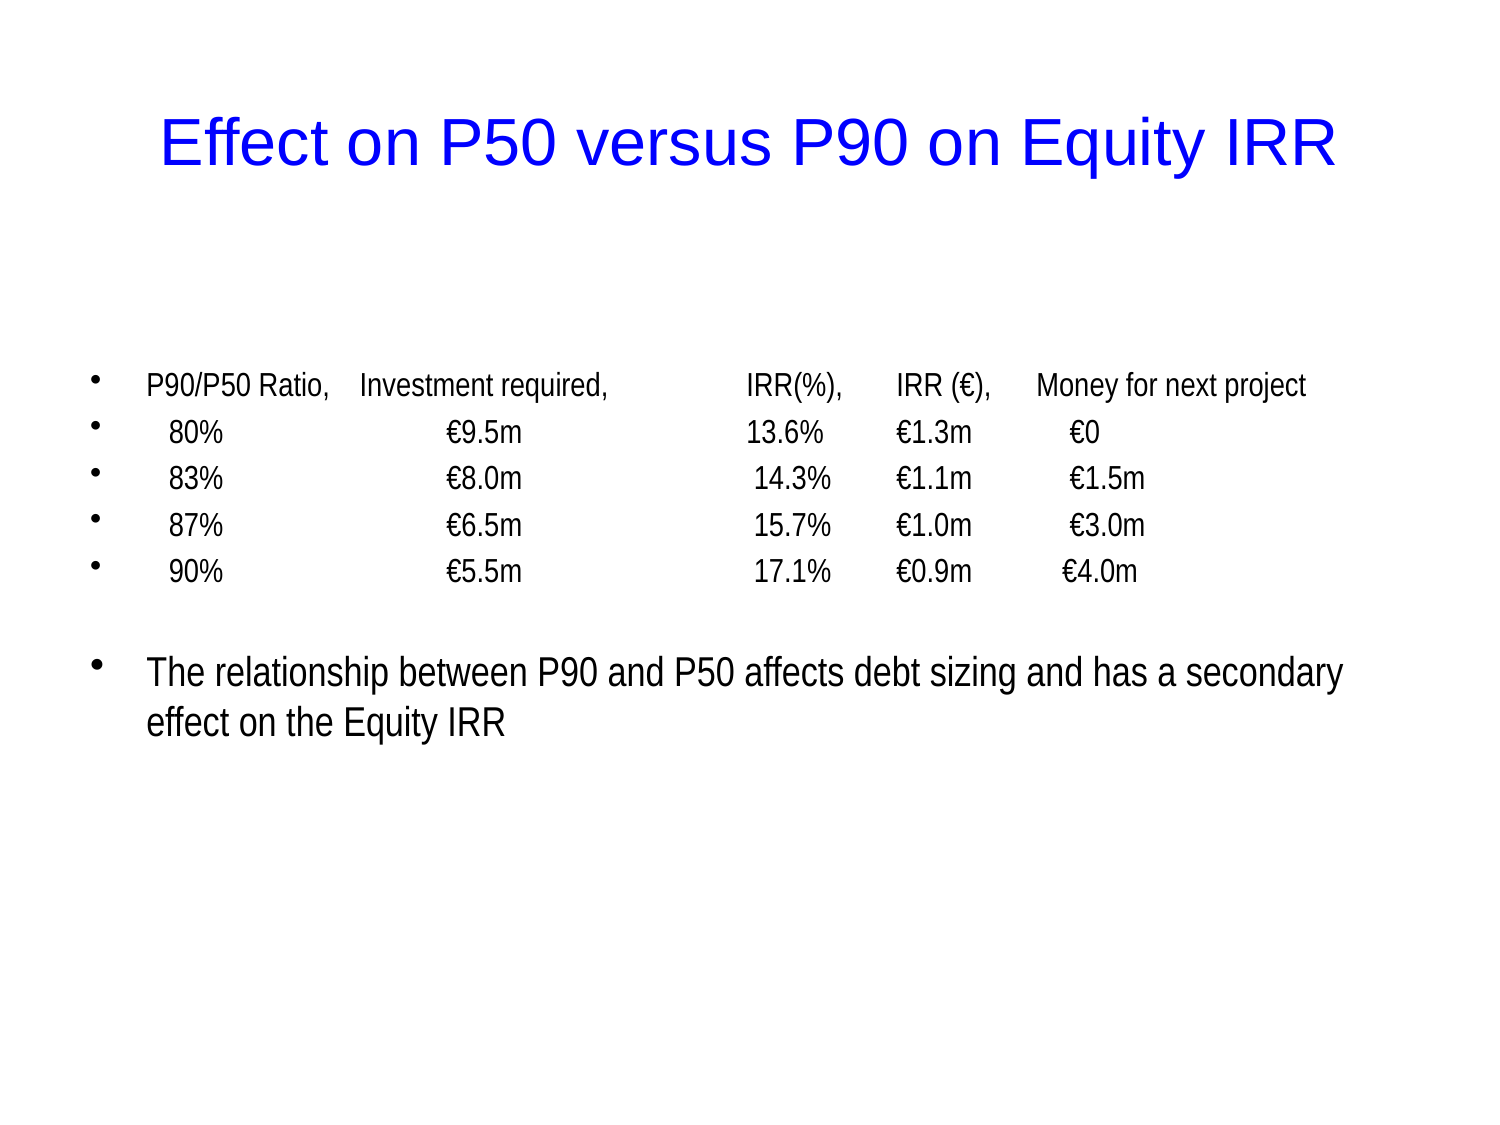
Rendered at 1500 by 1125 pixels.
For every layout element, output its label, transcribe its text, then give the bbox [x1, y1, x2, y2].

title Effect on P50 versus P90 on Equity IRR [74, 44, 1426, 233]
list P90/P50 Ratio, Investment required, IRR(%), IRR (€), Money for next project 80% €9.5m 13.6% €1.3m €0 83% €8.0m 14.3% €1.1m €1.5m 87% €6.5m 15.7% €1.0m €3.0m 90% €5.5m 17.1% €0.9m €4.0m The relationship between P90 and P50 affects debt sizing and has a secondary effect on the Equity IRR [74, 262, 1426, 1006]
